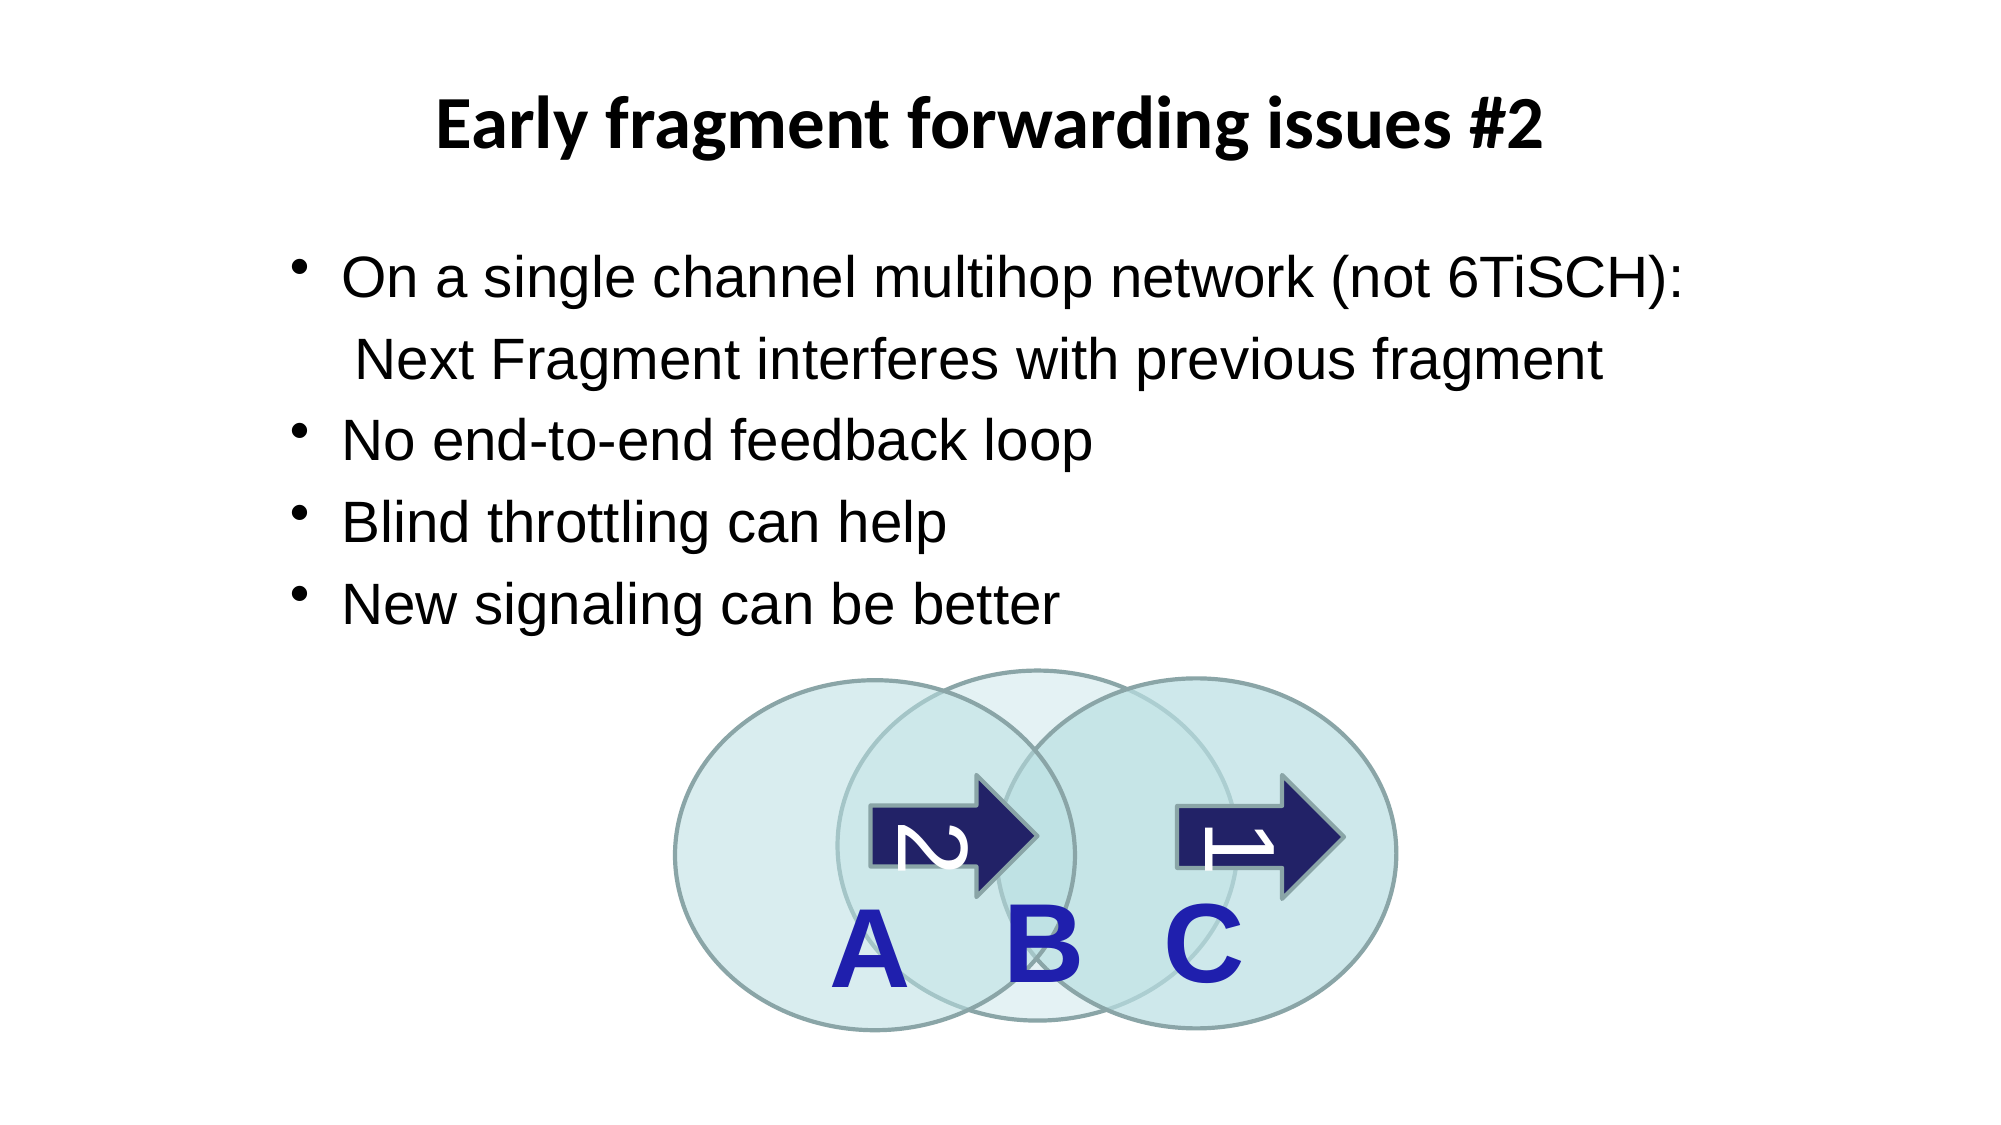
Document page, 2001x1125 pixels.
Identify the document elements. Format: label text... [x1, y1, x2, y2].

text_box [969, 1003, 1106, 1023]
text_box B [988, 862, 1100, 1013]
text_box C [1148, 862, 1260, 1013]
text_box [692, 932, 988, 1033]
title Early fragment forwarding issues #2 [249, 24, 1733, 213]
text_box 1 [1174, 773, 1347, 901]
text_box 2 [868, 772, 1040, 899]
text_box On a single channel multihop network (not 6TiSCH): Next Fragment interferes with previous fragment No end-to-end feedback loop Blind throttling can help New signaling can be better [274, 231, 1745, 932]
text_box [1100, 932, 1378, 1031]
text_box A [814, 867, 926, 1017]
